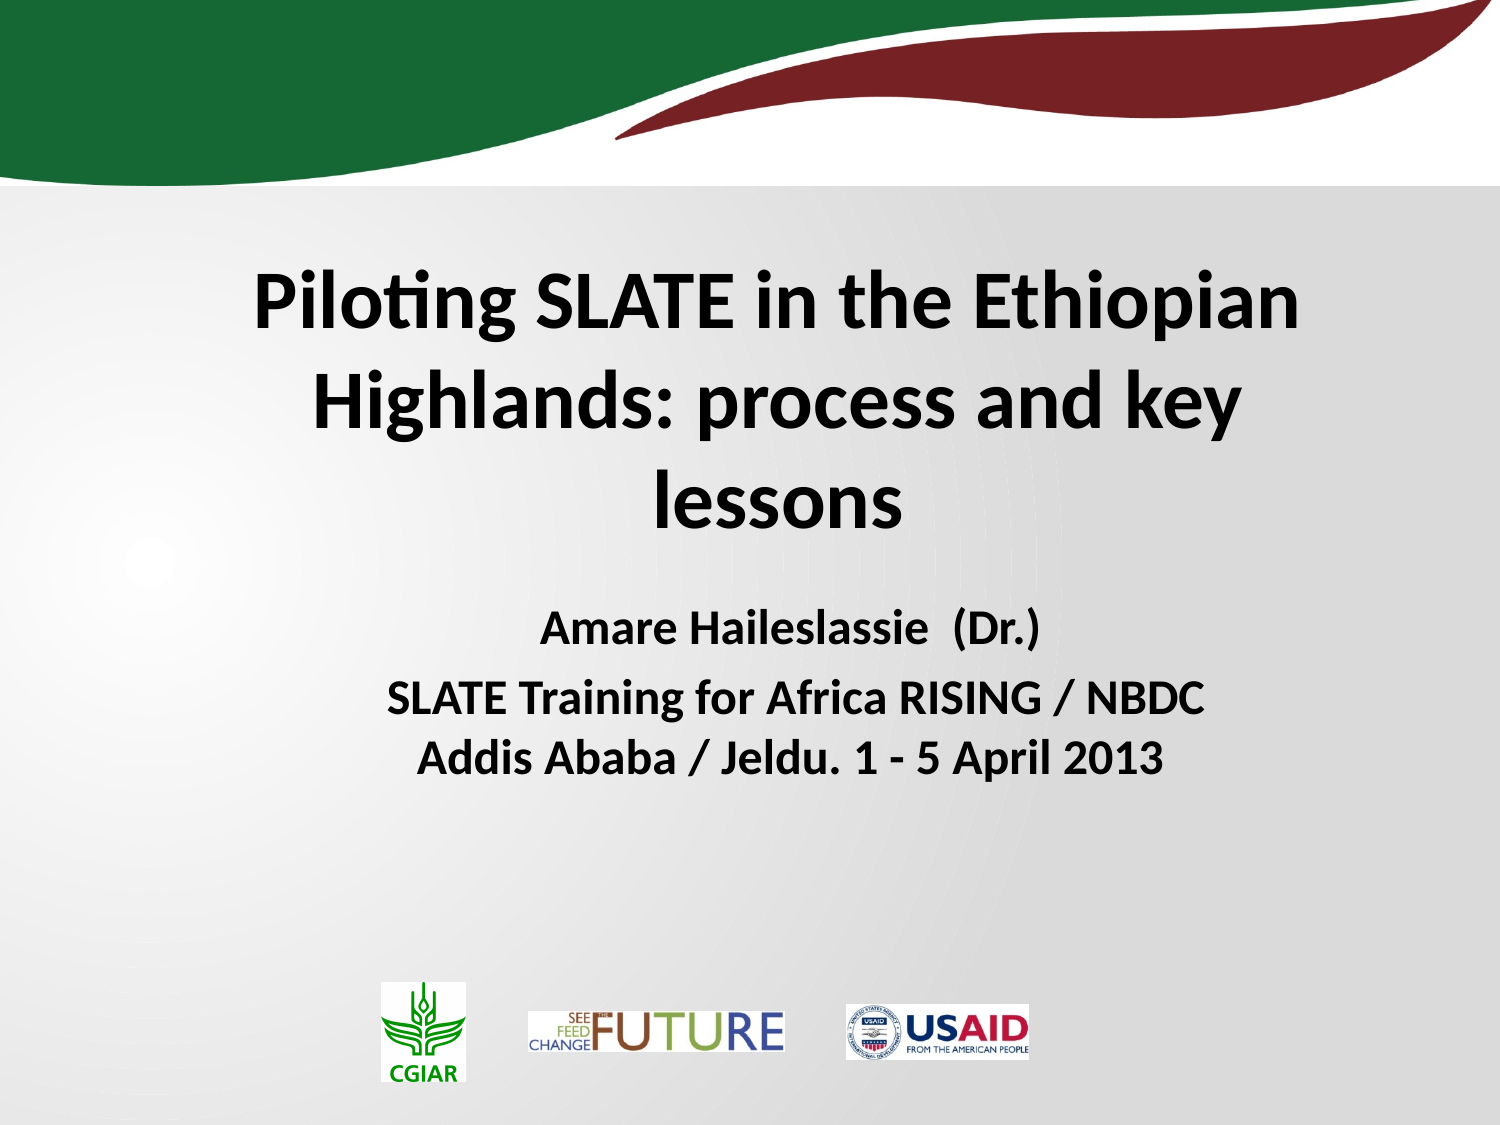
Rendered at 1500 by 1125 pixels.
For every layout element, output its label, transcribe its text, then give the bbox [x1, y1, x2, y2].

list Piloting SLATE in the Ethiopian Highlands: process and key lessons [150, 237, 1388, 538]
picture [528, 1011, 785, 1052]
picture [0, 0, 1500, 186]
list Amare Haileslassie (Dr.) SLATE Training for Africa RISING / NBDC Addis Ababa / Jeldu. 1 - 5 April 2013 [237, 587, 1325, 788]
picture [846, 1004, 1029, 1060]
picture [381, 982, 466, 1082]
